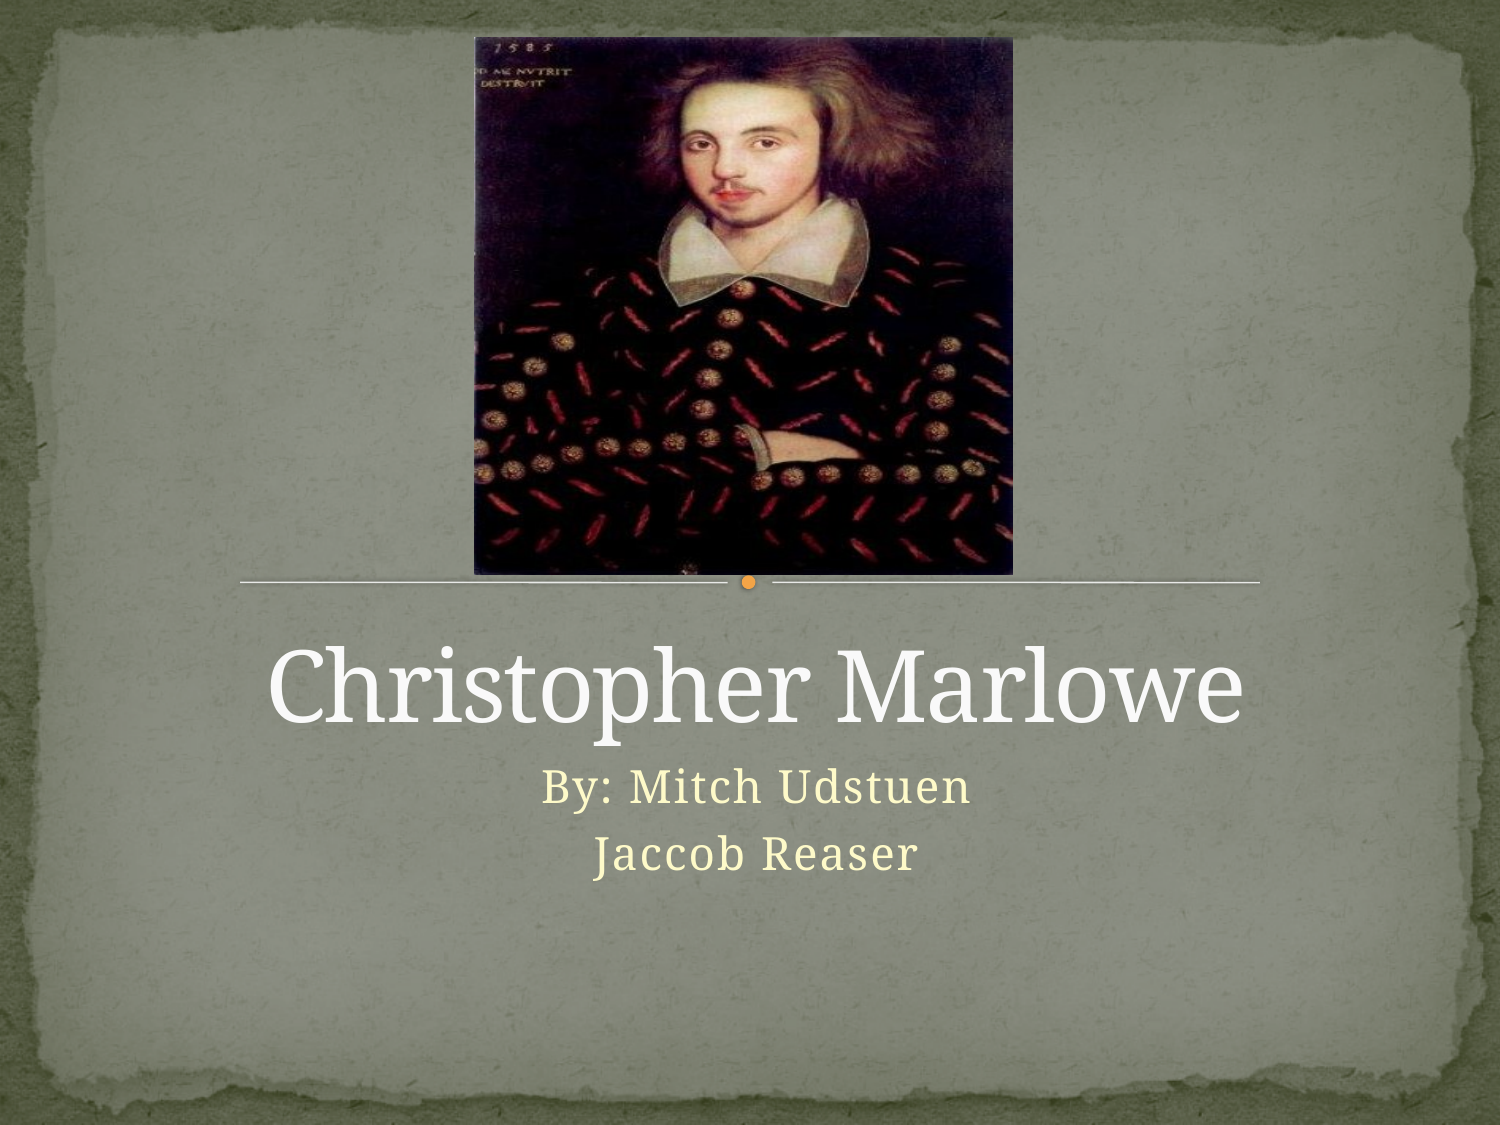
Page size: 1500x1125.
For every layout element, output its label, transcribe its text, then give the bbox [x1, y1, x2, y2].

picture [474, 37, 1013, 575]
subtitle By: Mitch Udstuen Jaccob Reaser [75, 750, 1438, 888]
title Christopher Marlowe [74, 562, 1438, 750]
